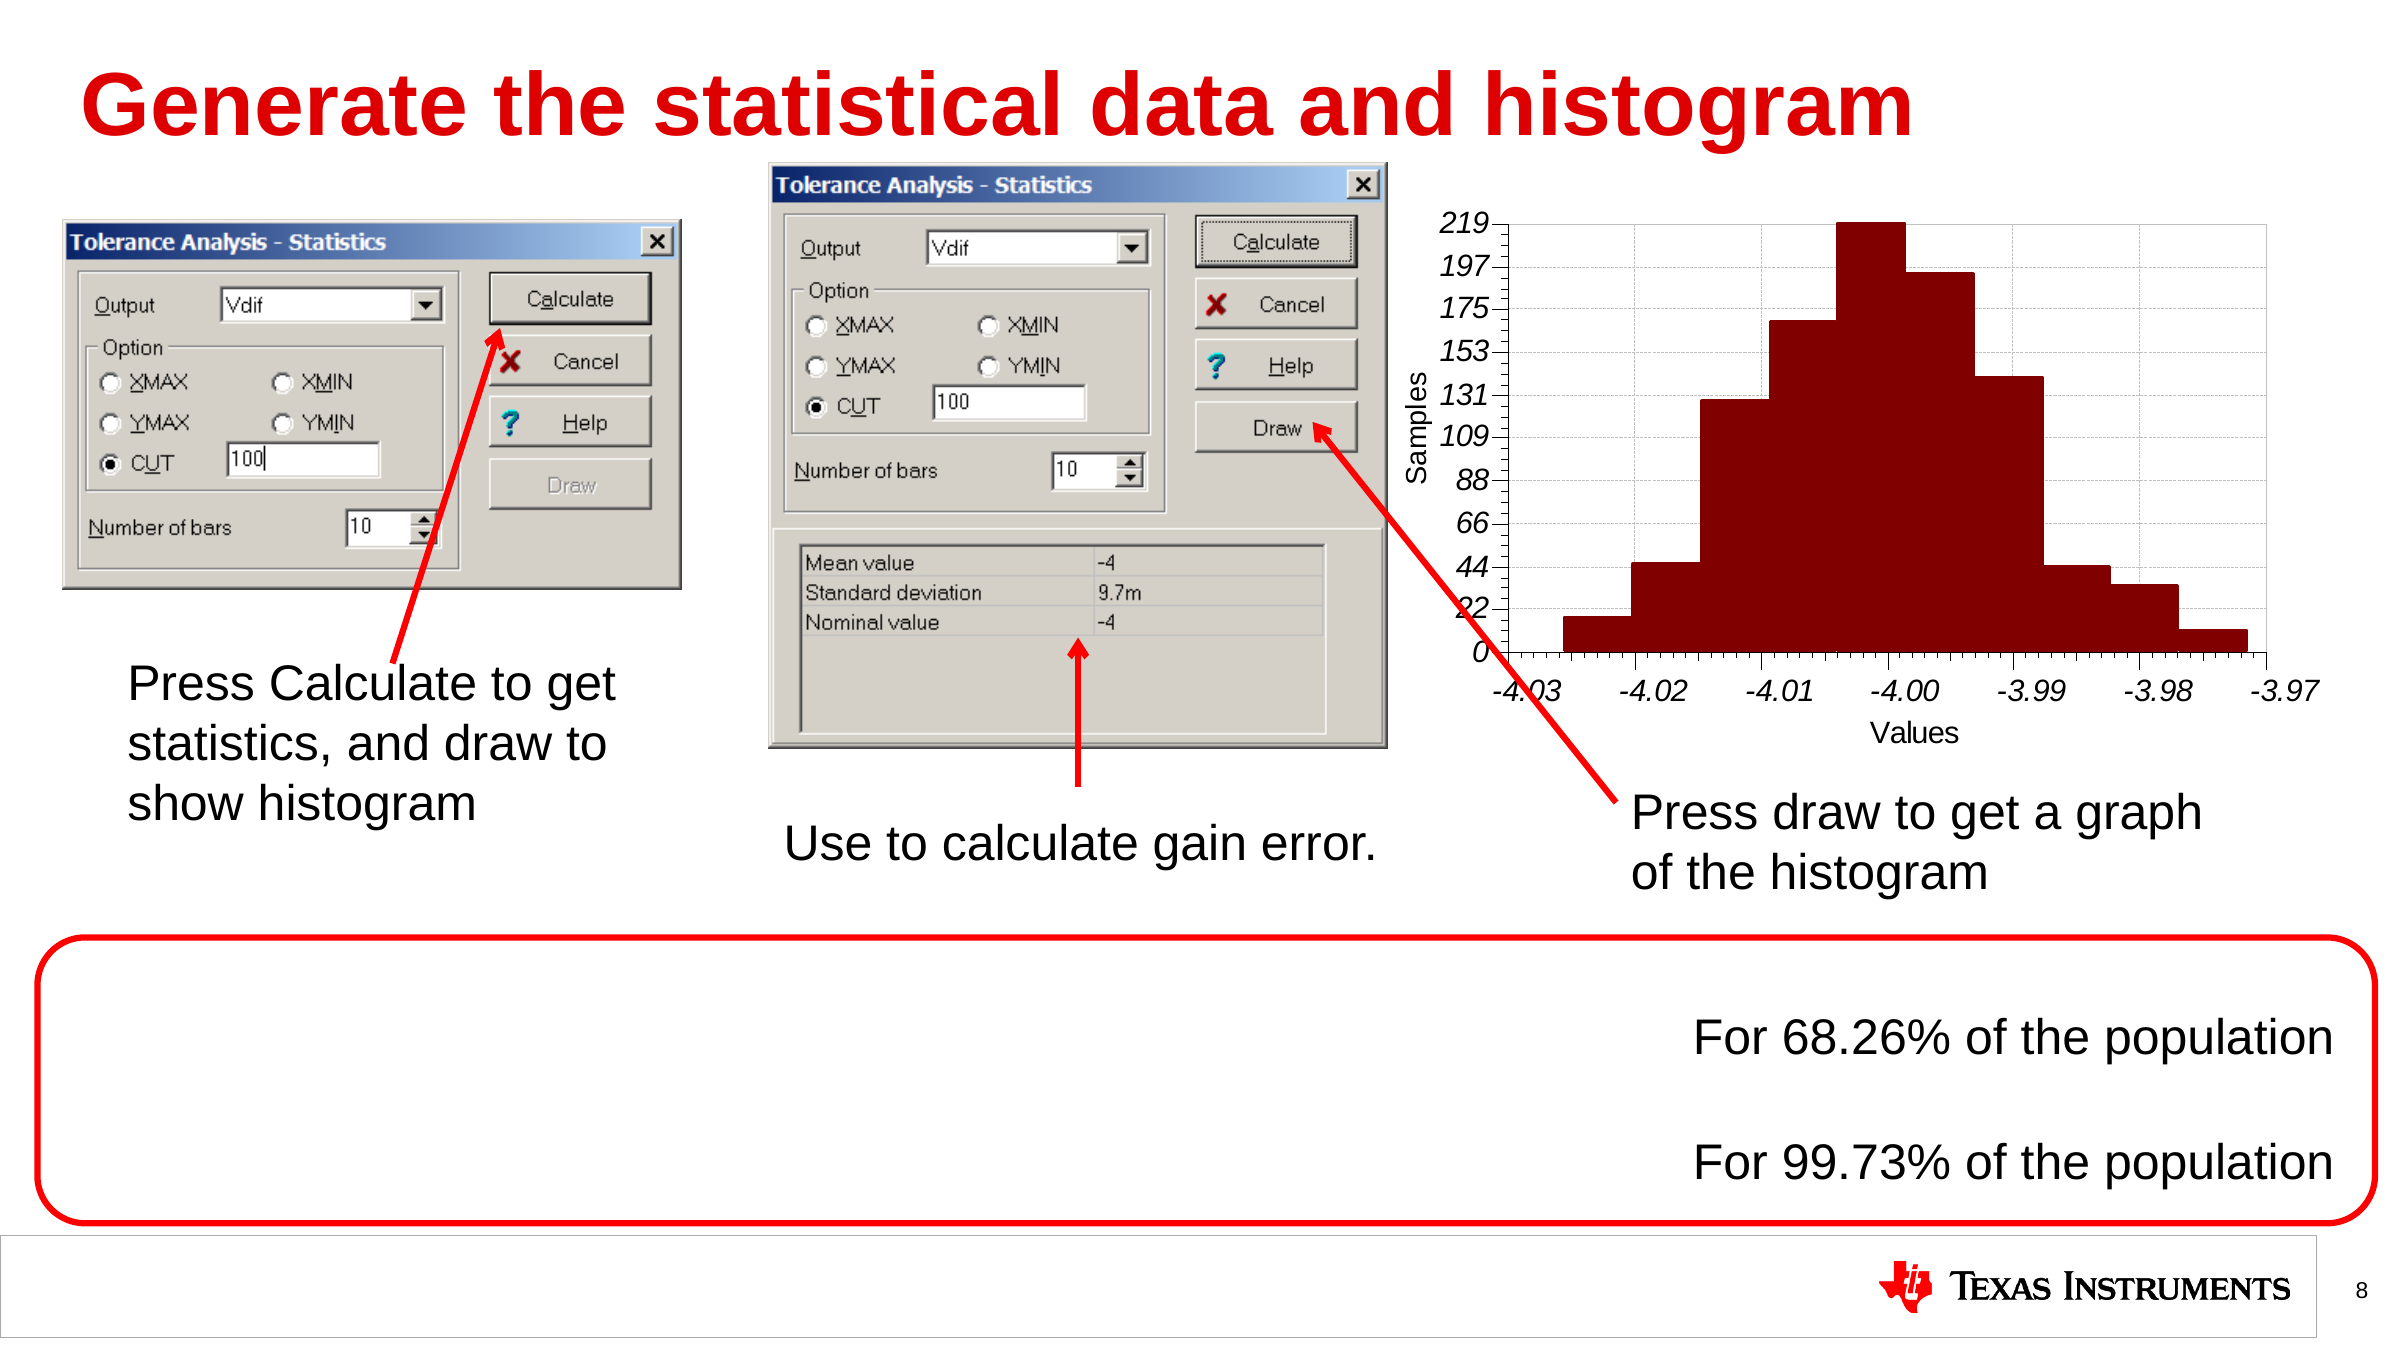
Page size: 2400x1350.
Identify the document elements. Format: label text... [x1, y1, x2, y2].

slide_number 8 [1828, 1265, 2389, 1307]
picture [1879, 1307, 2290, 1313]
text_box Use to calculate gain error. [768, 802, 1419, 878]
picture [768, 162, 1388, 749]
text_box Press draw to get a graph of the histogram [1616, 783, 2226, 907]
picture [1392, 187, 2325, 774]
picture [1879, 1261, 2290, 1265]
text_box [1312, 421, 1617, 803]
text_box [35, 935, 2378, 1226]
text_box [392, 327, 501, 664]
picture [62, 219, 682, 591]
title Generate the statistical data and histogram [60, 27, 2282, 189]
text_box Press Calculate to get statistics, and draw to show histogram [112, 643, 700, 839]
